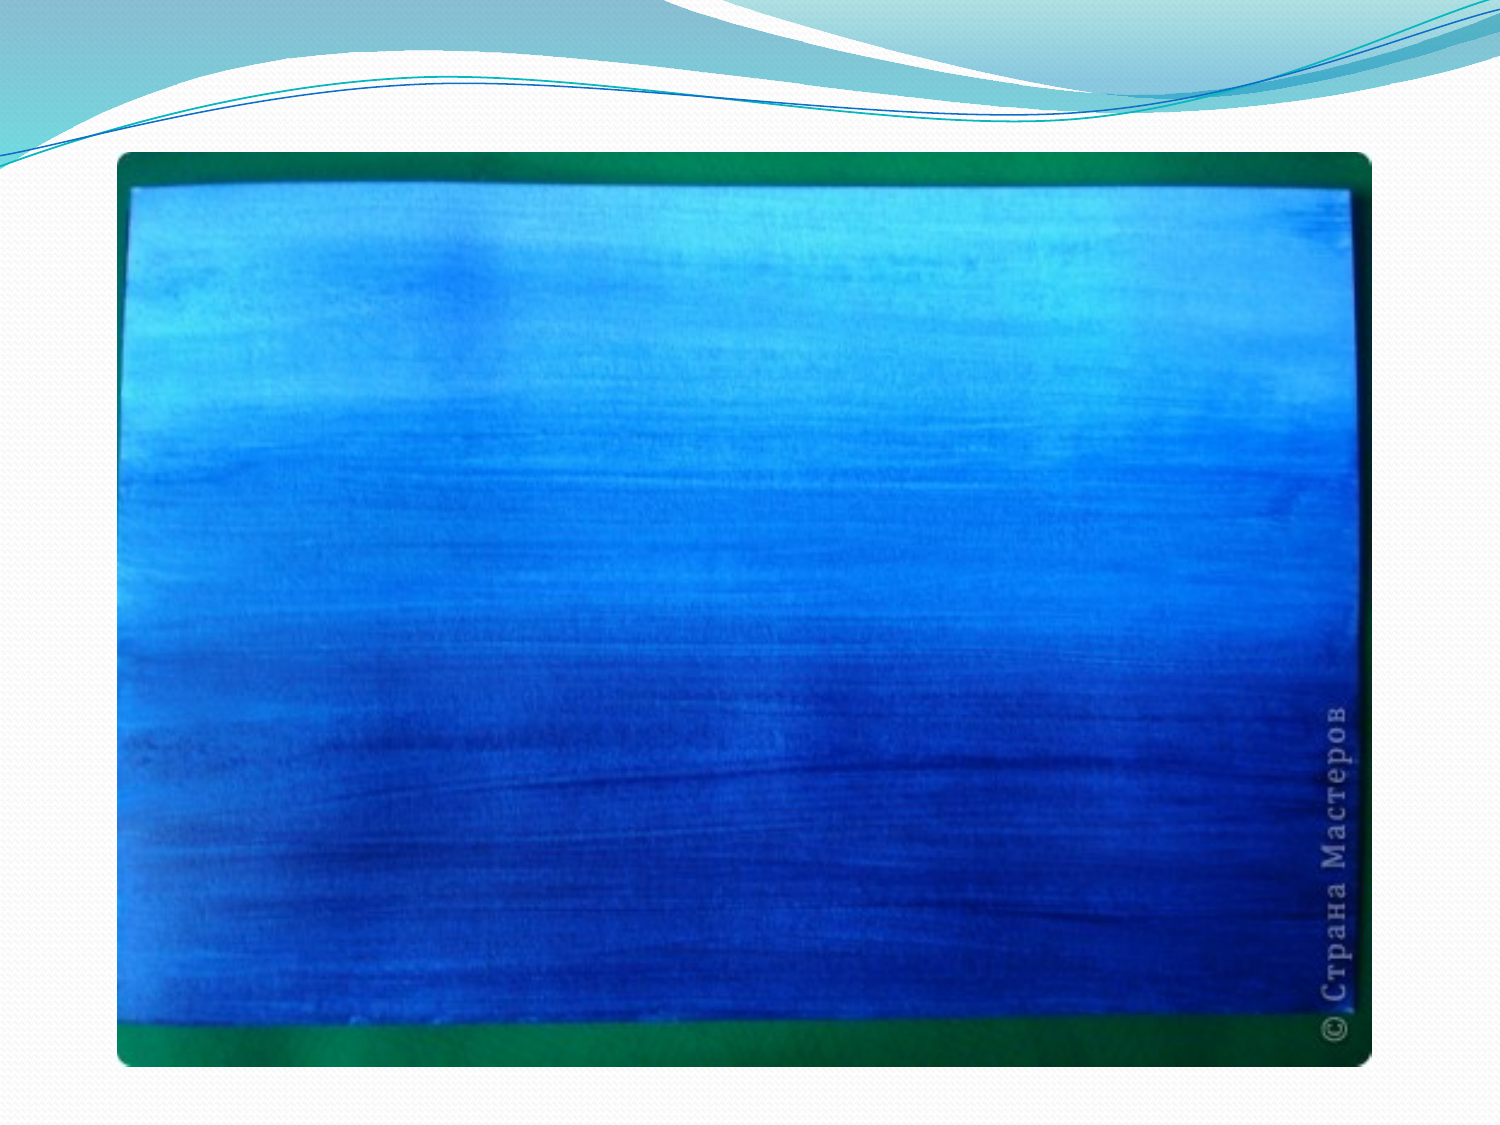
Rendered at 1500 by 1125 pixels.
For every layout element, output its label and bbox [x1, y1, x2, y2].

picture [116, 152, 1372, 1067]
